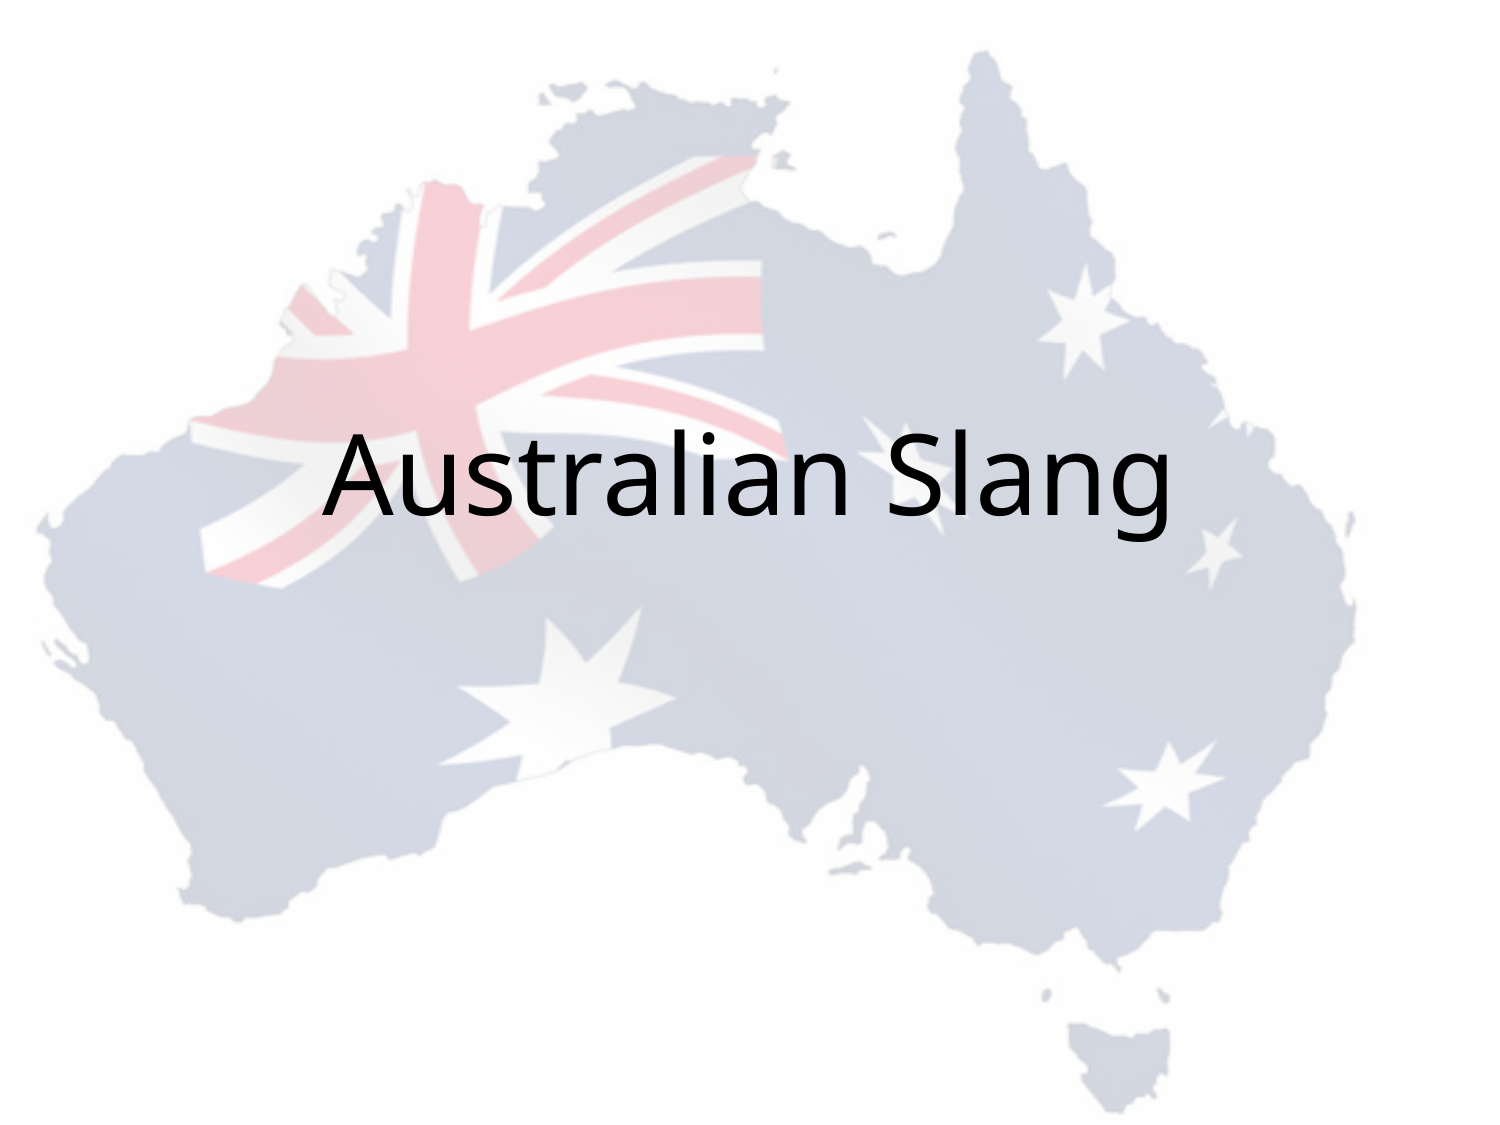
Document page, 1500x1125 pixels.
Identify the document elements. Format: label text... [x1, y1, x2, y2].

title Australian Slang [112, 349, 1388, 591]
